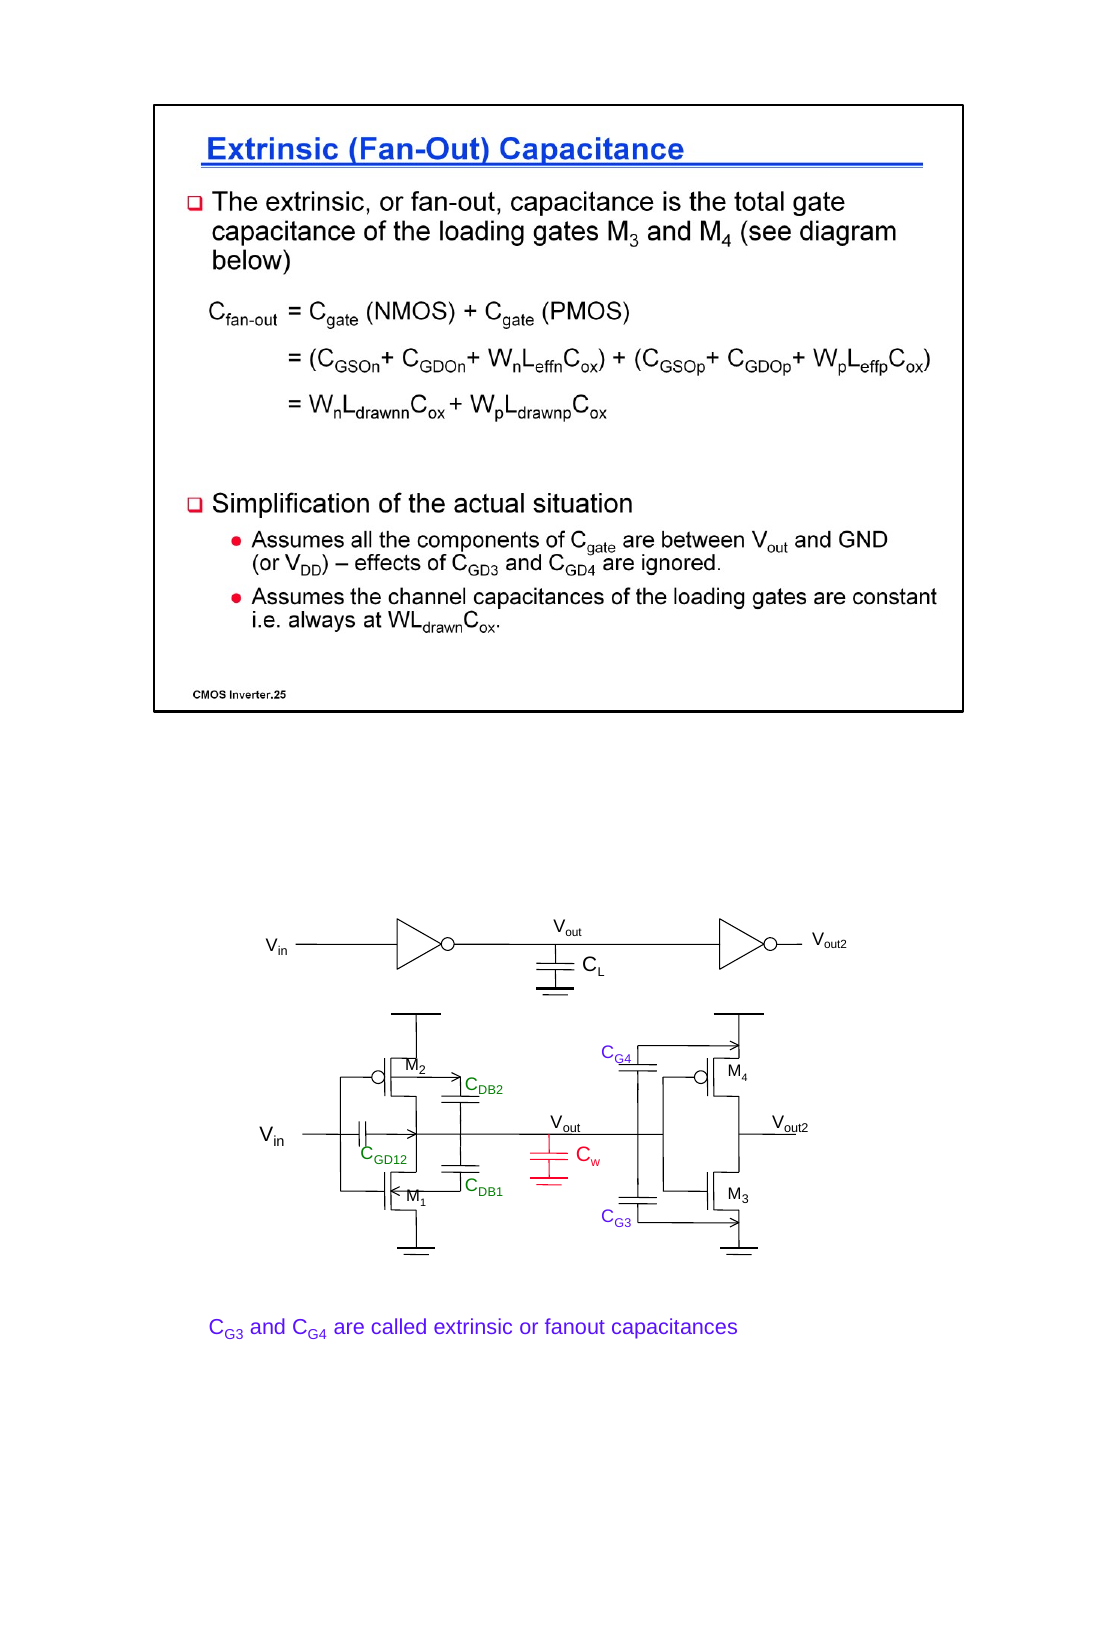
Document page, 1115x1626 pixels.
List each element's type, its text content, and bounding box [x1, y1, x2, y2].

text_box Vout2 [769, 1109, 821, 1139]
text_box [763, 937, 777, 951]
text_box Vout Cw [548, 1109, 608, 1177]
text_box [441, 937, 455, 951]
text_box [694, 1070, 708, 1084]
text_box CDB1 [462, 1172, 515, 1203]
text_box [729, 1041, 739, 1050]
text_box M [402, 1055, 424, 1077]
text_box 2 [416, 1063, 429, 1081]
text_box Vin [263, 932, 297, 962]
text_box CDB2 [462, 1071, 515, 1101]
text_box [719, 918, 764, 970]
text_box [371, 1070, 385, 1084]
text_box V [257, 1122, 279, 1147]
text_box Vout2 [810, 926, 859, 956]
text_box CG3 and CG4 are called extrinsic or fanout capacitances [206, 1312, 823, 1347]
text_box M [725, 1184, 747, 1206]
text_box M4 [725, 1063, 754, 1089]
text_box CG4 [599, 1039, 642, 1070]
text_box [153, 104, 963, 712]
text_box 3 [739, 1192, 751, 1210]
text_box CGD12 M1 [358, 1140, 429, 1216]
text_box Vout CL [551, 913, 612, 988]
text_box CG3 [599, 1204, 642, 1234]
text_box [729, 1218, 739, 1228]
text_box [397, 918, 441, 970]
text_box in [271, 1133, 290, 1152]
text_box [451, 1072, 461, 1082]
text_box [407, 1129, 417, 1139]
